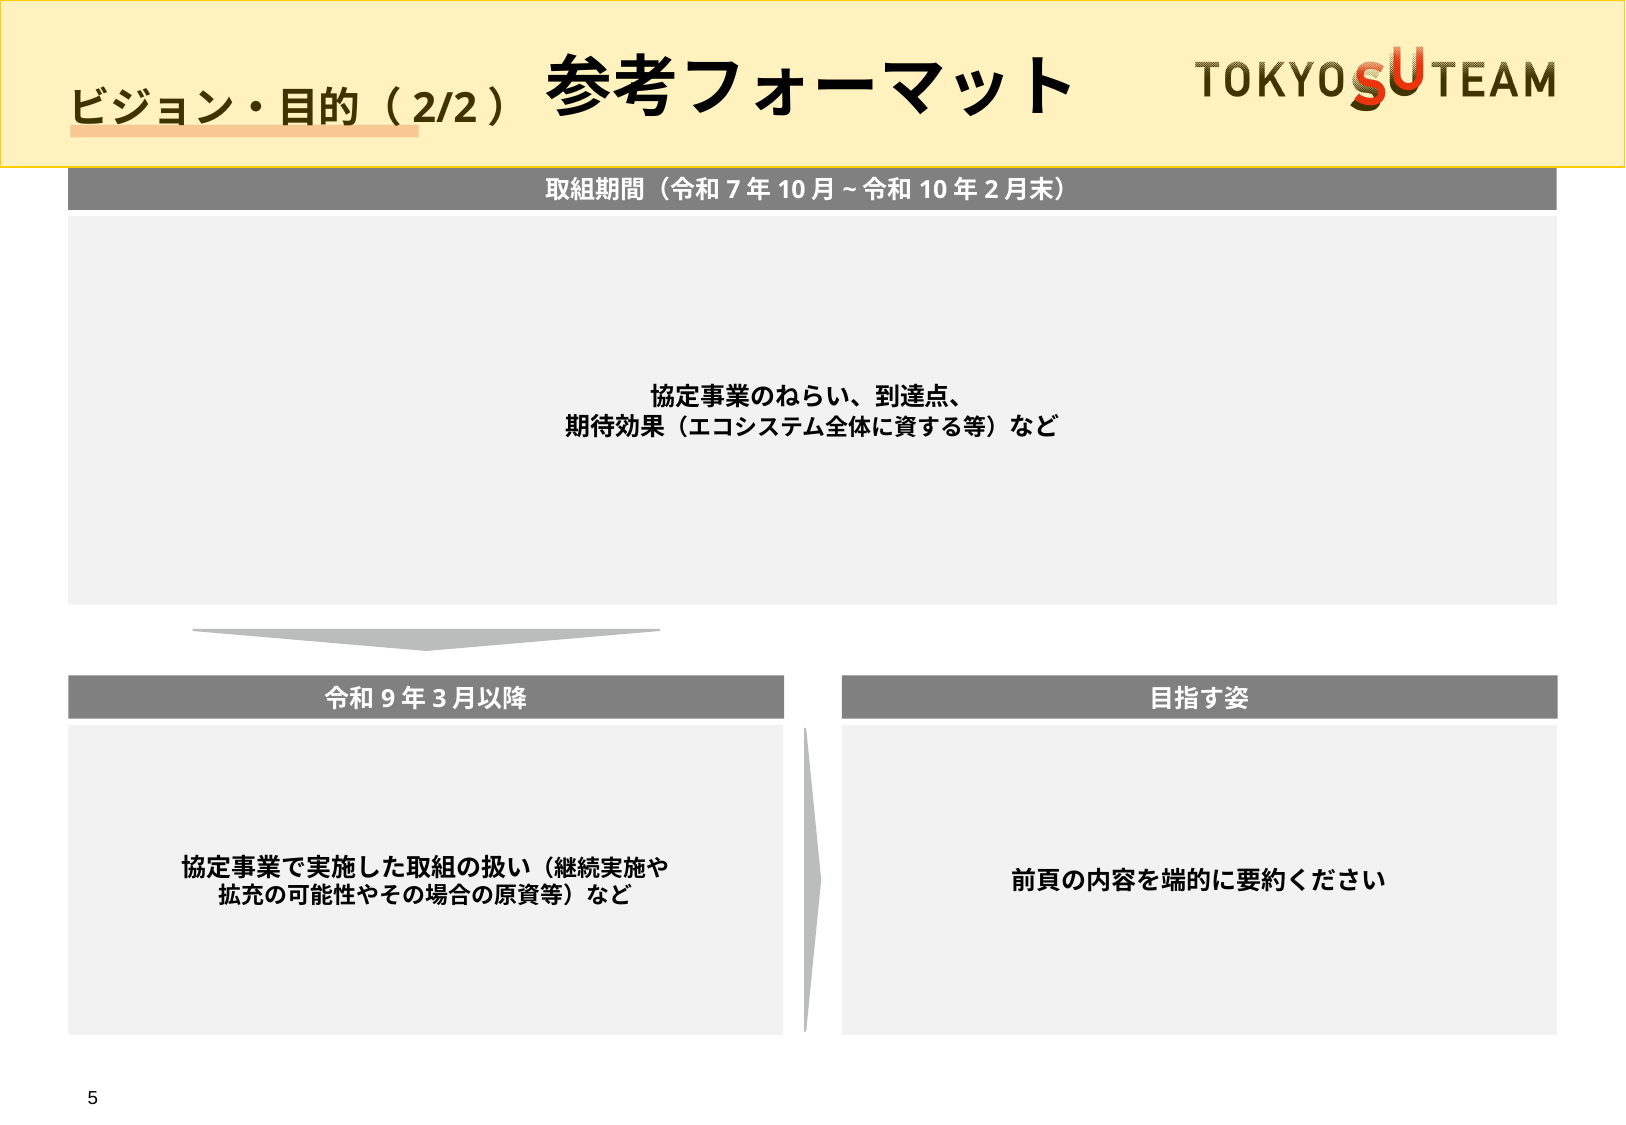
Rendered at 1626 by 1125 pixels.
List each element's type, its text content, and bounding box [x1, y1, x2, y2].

text_box [805, 727, 821, 1032]
text_box 協定事業で実施した取組の扱い（継続実施や 拡充の可能性やその場合の原資等）など [66, 723, 785, 1037]
text_box 参考フォーマット [0, 0, 1625, 167]
text_box 協定事業のねらい、到達点、 期待効果（エコシステム全体に資する等）など [66, 214, 1559, 607]
text_box 令和9年3月以降 [66, 673, 786, 721]
text_box 取組期間（令和7年10月~令和10年2月末） [66, 167, 1559, 212]
slide_number 5 [68, 1080, 98, 1109]
text_box [192, 629, 660, 650]
text_box 前頁の内容を端的に要約ください [840, 723, 1559, 1037]
text_box 目指す姿 [840, 673, 1560, 721]
picture [1194, 45, 1557, 115]
